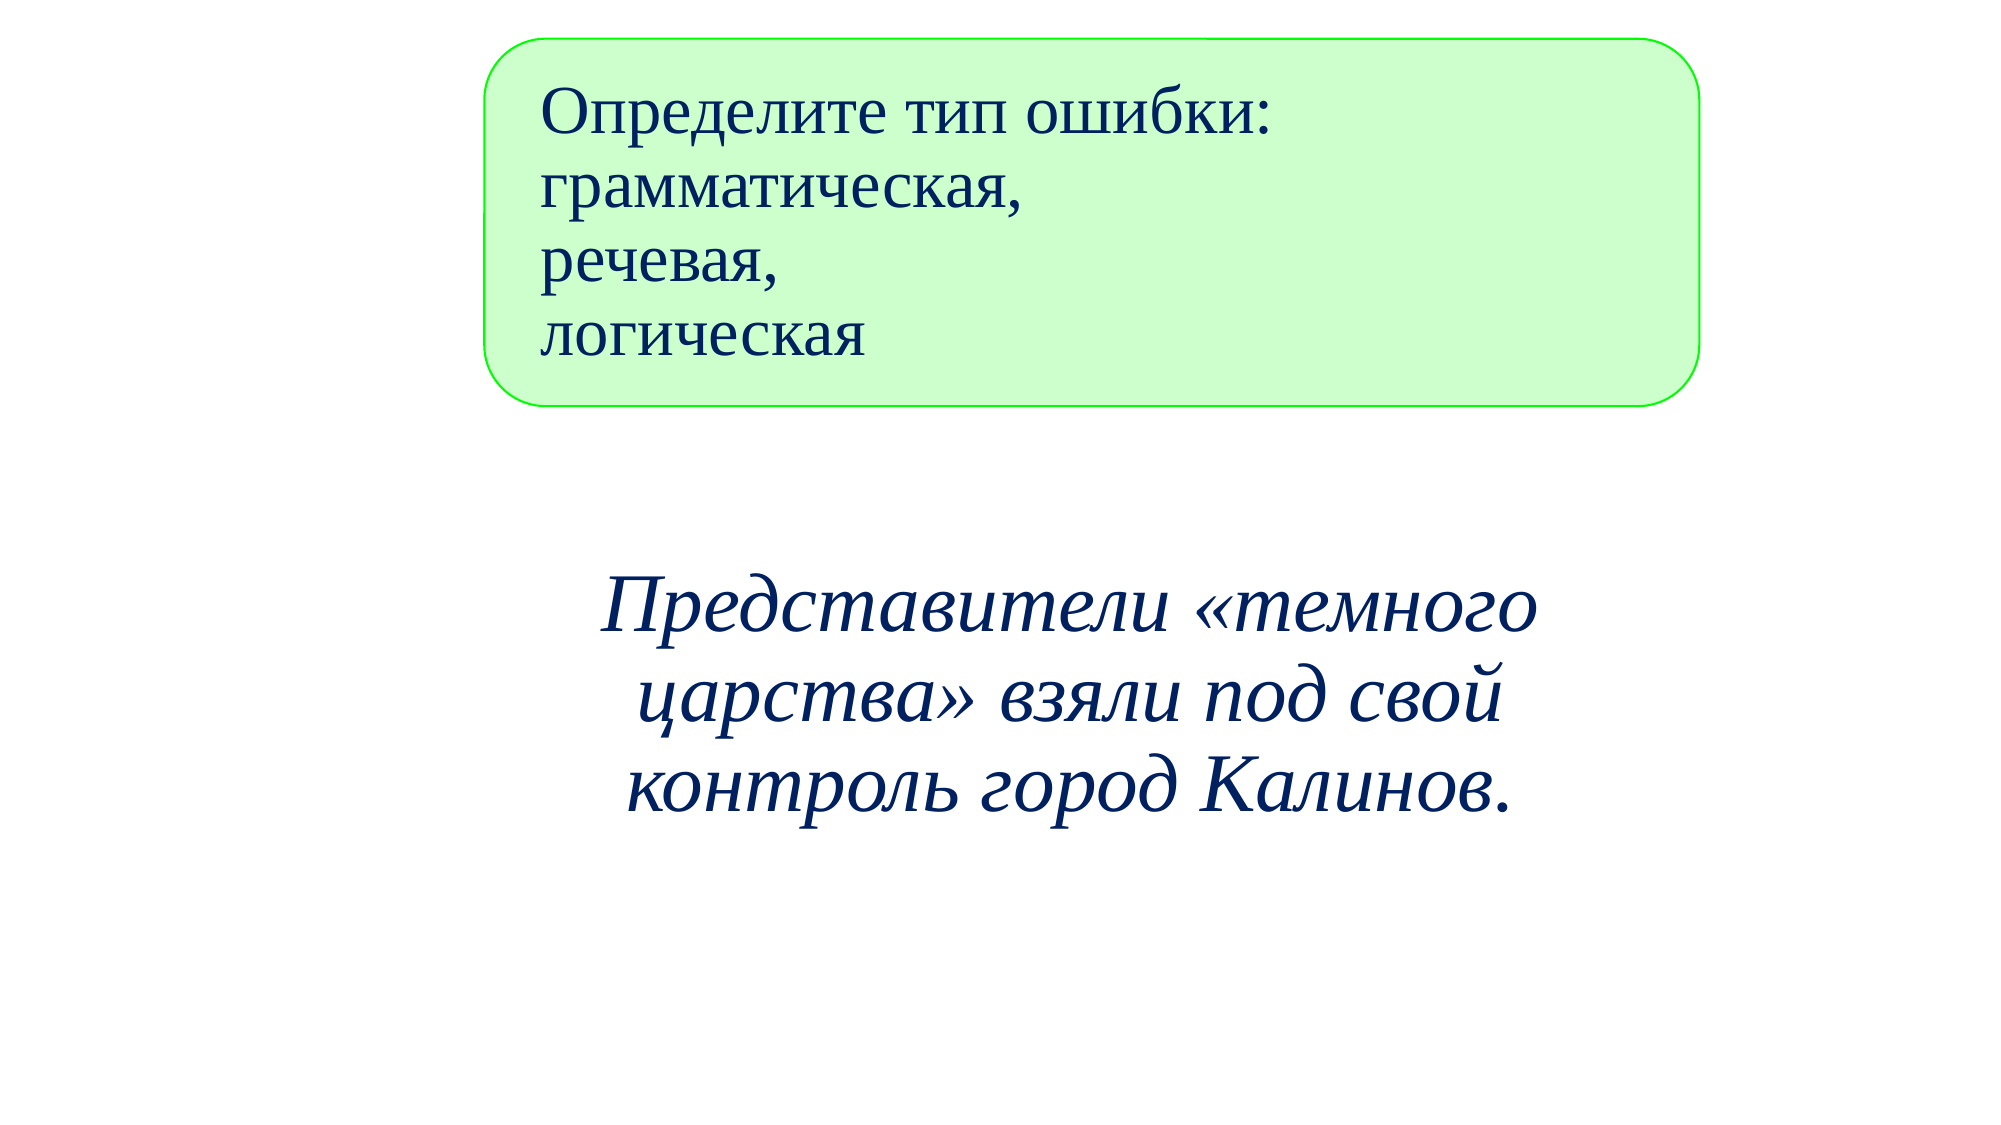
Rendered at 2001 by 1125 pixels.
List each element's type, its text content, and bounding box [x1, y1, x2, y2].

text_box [484, 35, 1700, 410]
subtitle Представители «темного царства» взяли под свой контроль город Калинов. [460, 360, 1676, 1029]
